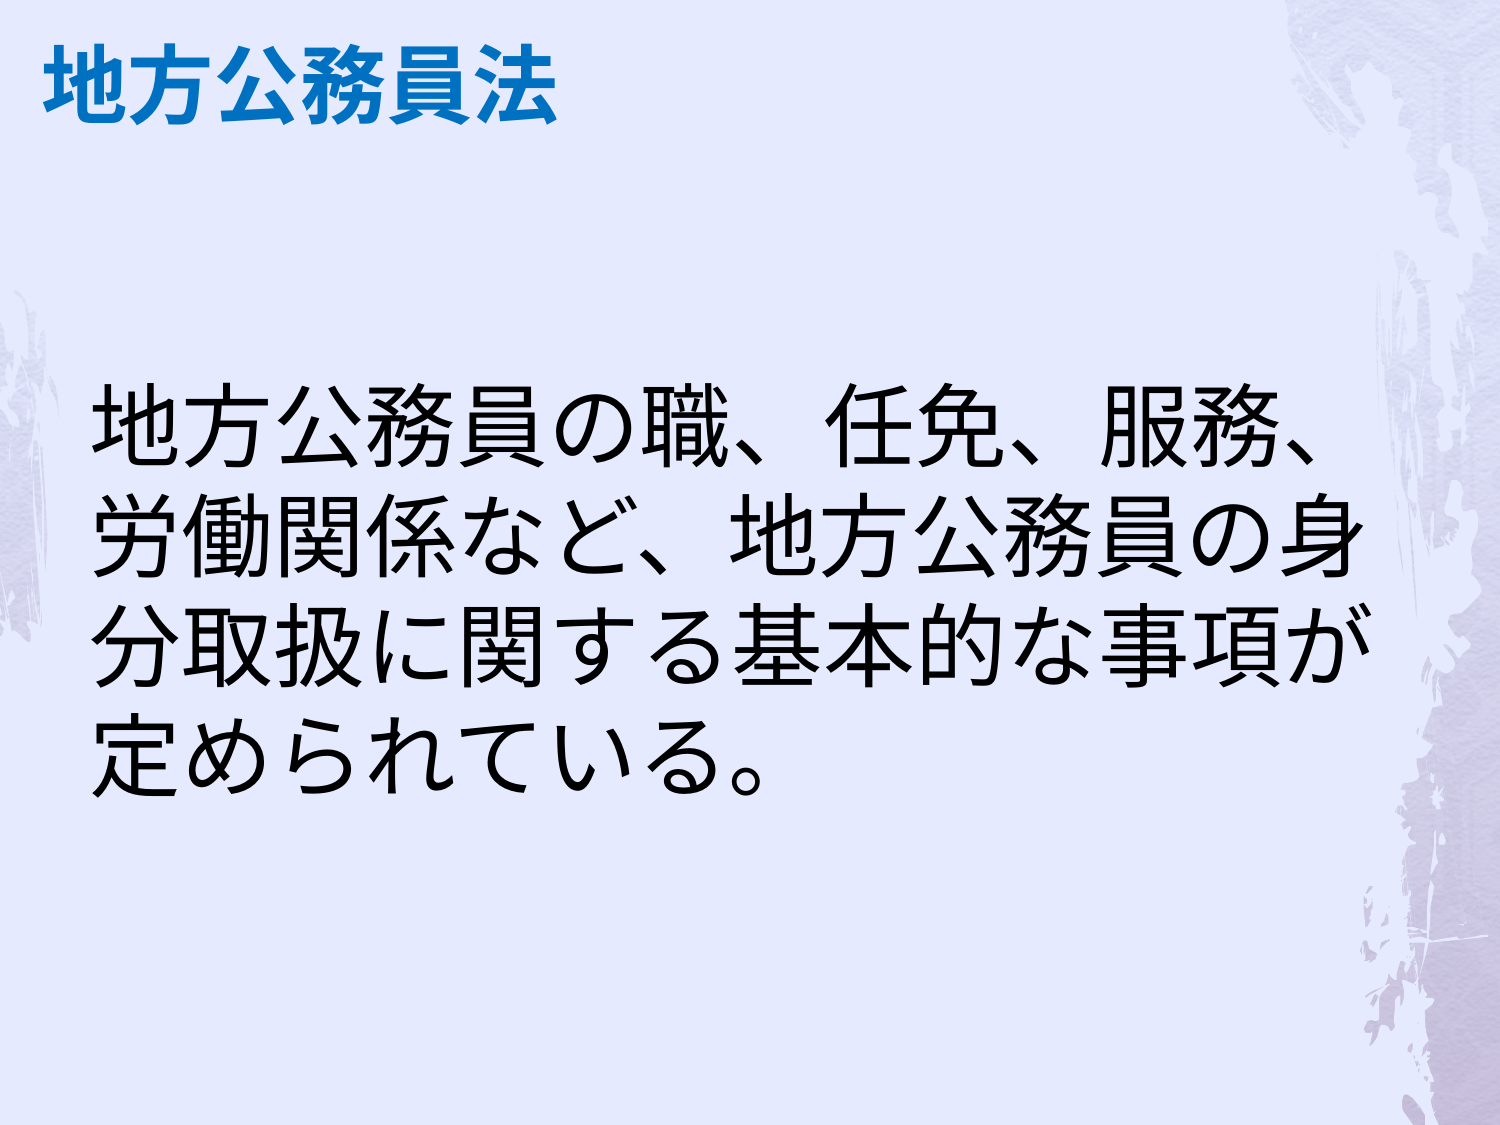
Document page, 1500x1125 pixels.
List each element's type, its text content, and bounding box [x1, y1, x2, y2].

text_box 地方公務員法 [41, 30, 1392, 135]
text_box 地方公務員の職、任免、服務、労働関係など、地方公務員の身分取扱に関する基本的な事項が定められている。 [75, 361, 1447, 817]
